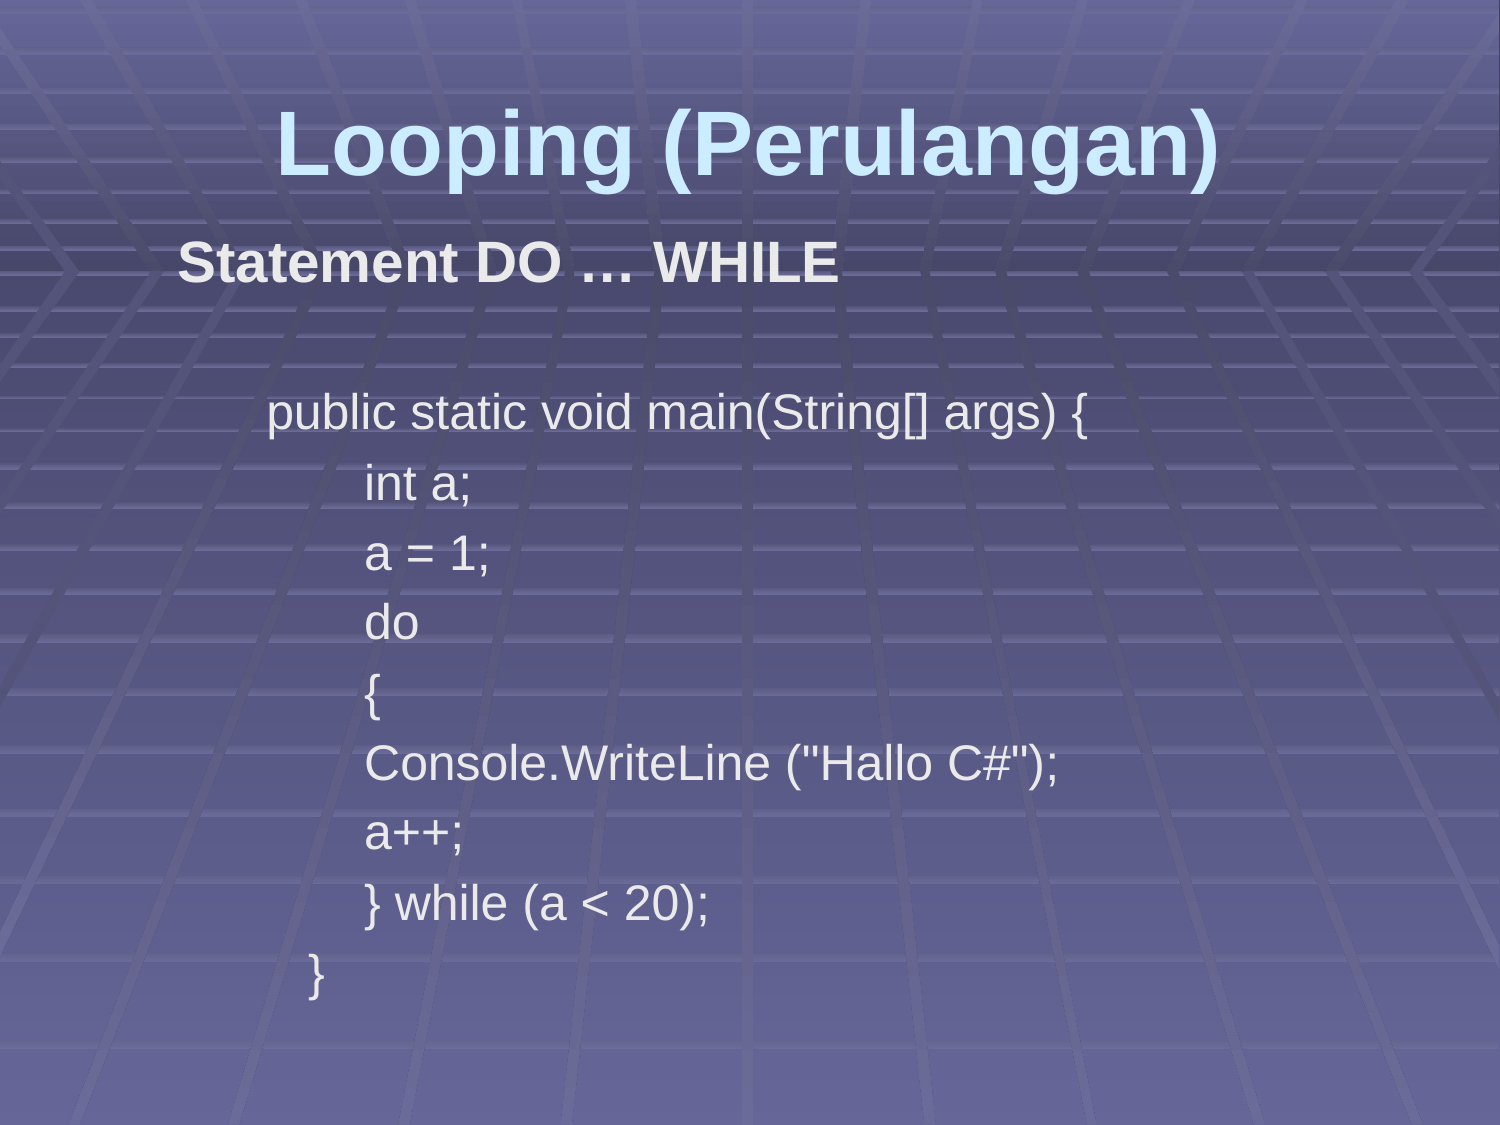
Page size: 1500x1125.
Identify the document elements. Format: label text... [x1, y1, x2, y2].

title Looping (Perulangan) [74, 44, 1425, 233]
list Statement DO … WHILE public static void main(String[] args) { int a; a = 1; do { Console.WriteLine ("Hallo C#"); a++; } while (a < 20); } [161, 440, 1463, 1101]
list Statement DO … WHILE public static void main(String[] args) { int a; a = 1; do { Console.WriteLine ("Hallo C#"); a++; } while (a < 20); } [161, 348, 1463, 439]
list Statement DO … WHILE public static void main(String[] args) { int a; a = 1; do { Console.WriteLine ("Hallo C#"); a++; } while (a < 20); } [161, 224, 1463, 347]
